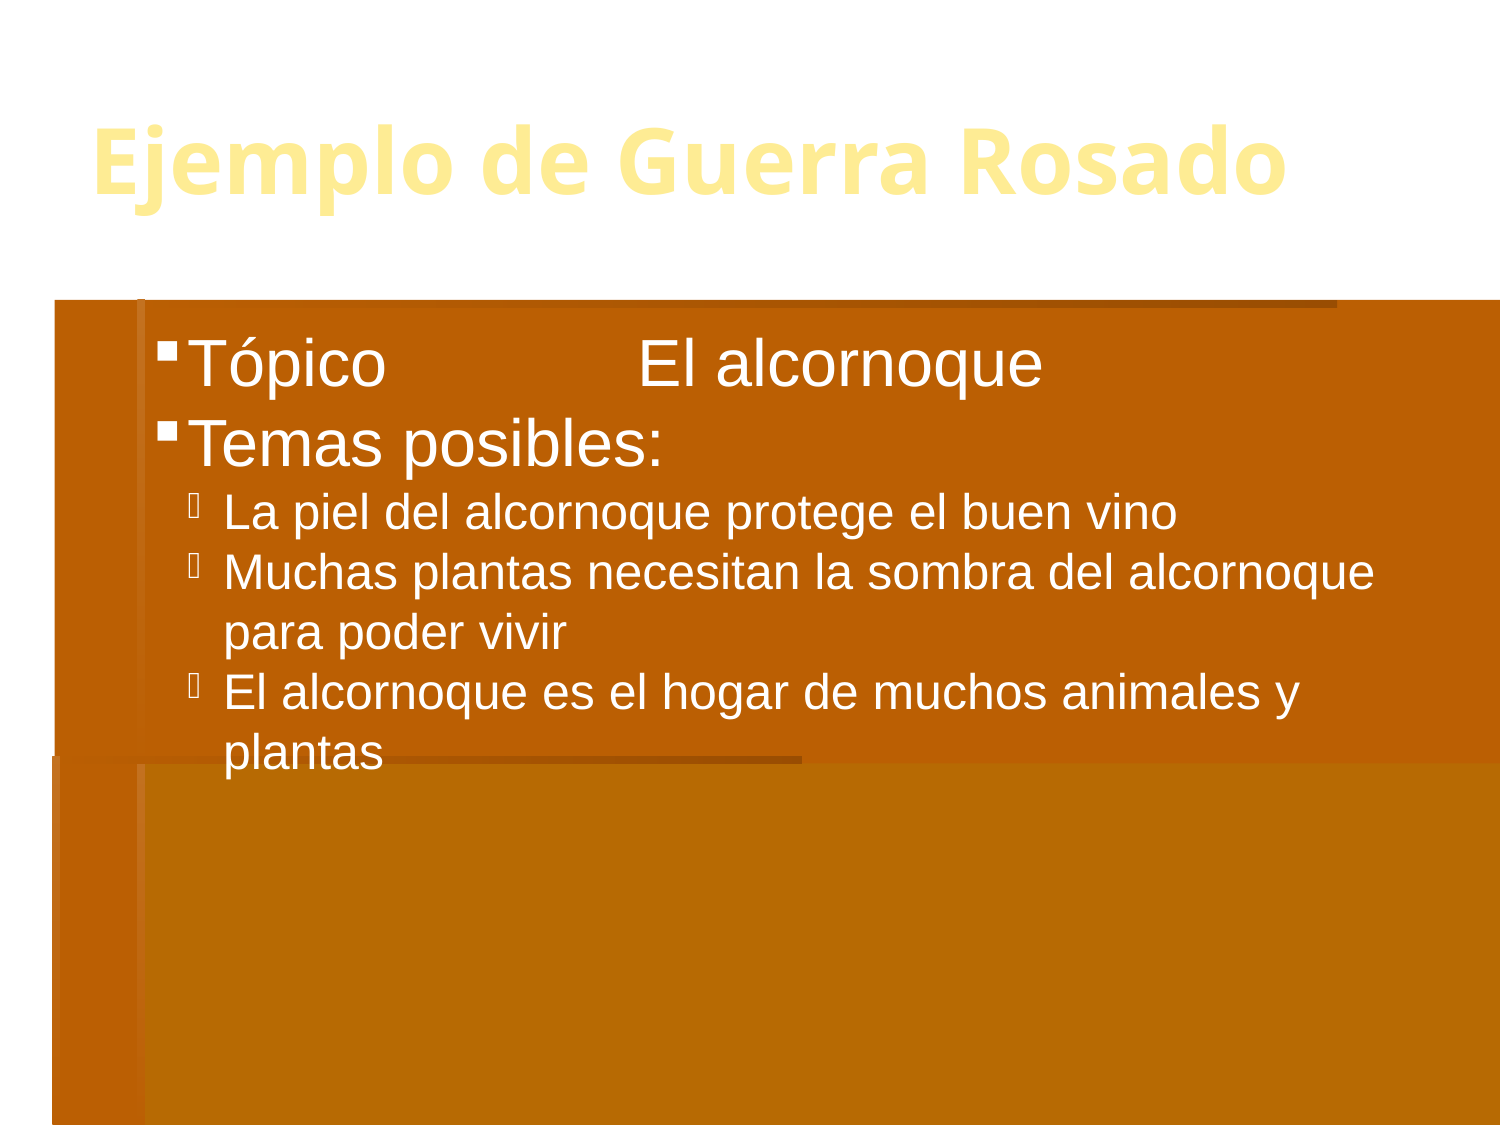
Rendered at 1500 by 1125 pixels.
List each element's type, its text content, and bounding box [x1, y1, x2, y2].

text_box Ejemplo de Guerra Rosado [75, 40, 1451, 275]
text_box Tópico El alcornoque Temas posibles: La piel del alcornoque protege el buen vino Muchas plantas necesitan la sombra del alcornoque para poder vivir El alcornoque es el hogar de muchos animales y plantas [137, 312, 1451, 1000]
